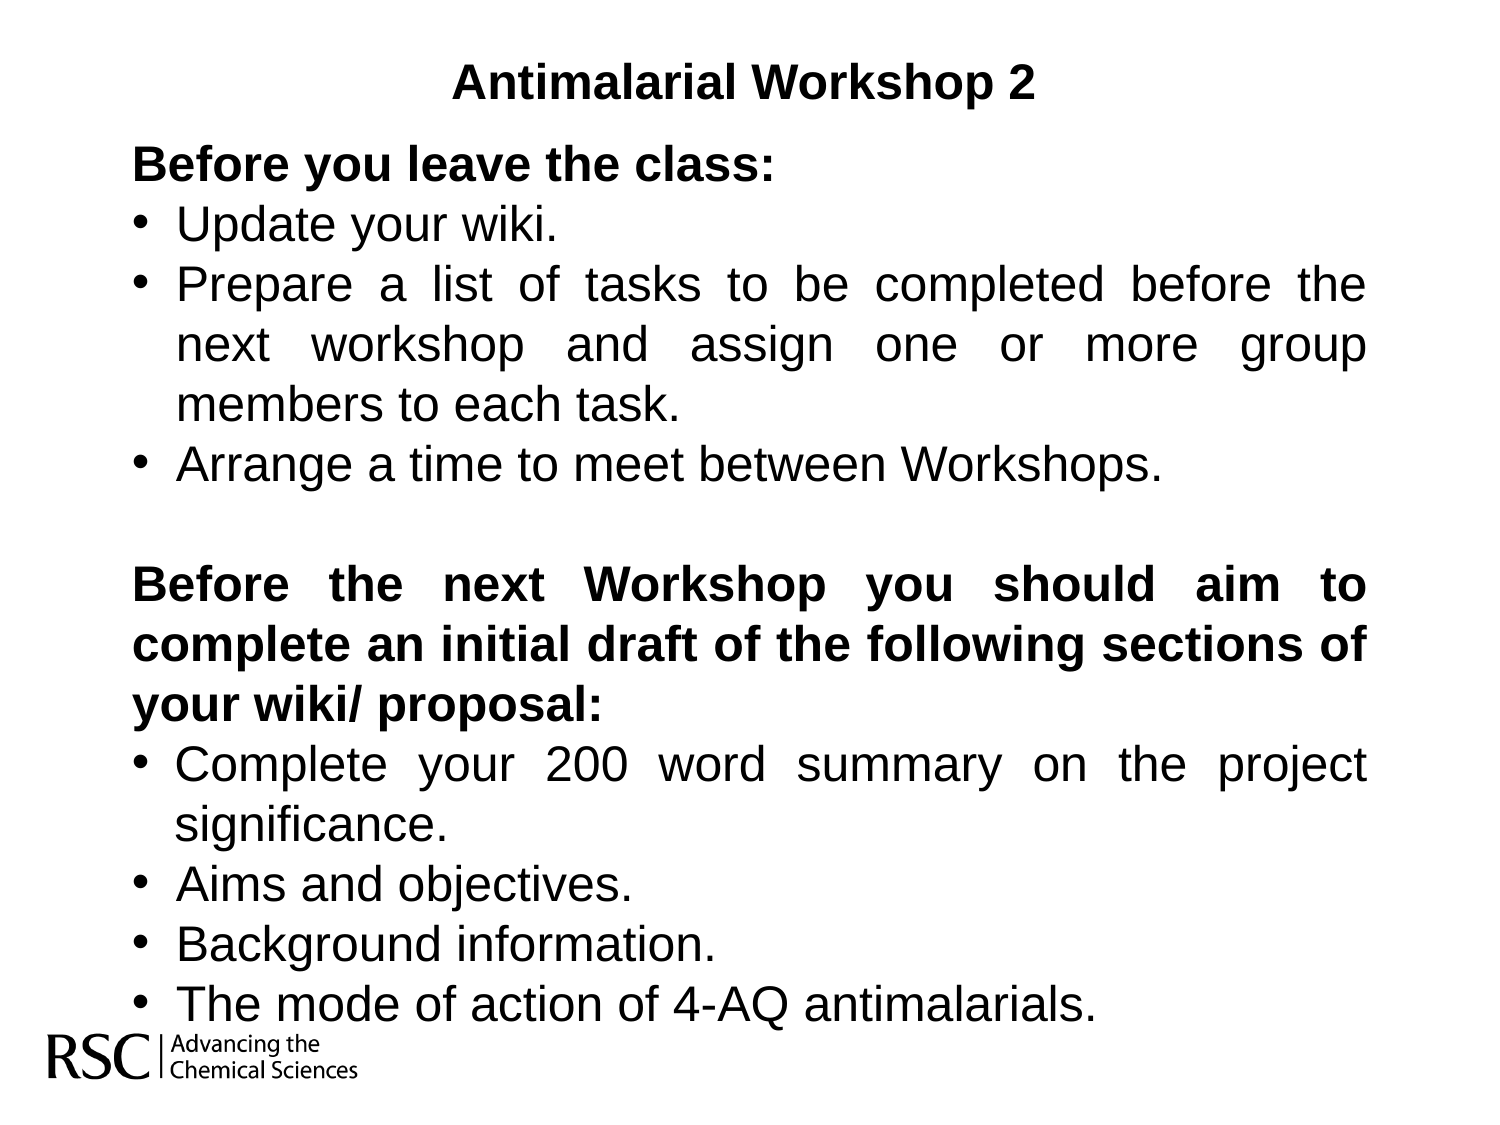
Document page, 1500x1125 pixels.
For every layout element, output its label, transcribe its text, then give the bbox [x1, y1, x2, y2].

text_box Before you leave the class: Update your wiki. Prepare a list of tasks to be completed before the next workshop and assign one or more group members to each task. Arrange a time to meet between Workshops. Before the next Workshop you should aim to complete an initial draft of the following sections of your wiki/ proposal: Complete your 200 word summary on the project significance. Aims and objectives. Background information. The mode of action of 4-AQ antimalarials. [117, 124, 1383, 1040]
text_box Antimalarial Workshop 2 [242, 42, 1247, 118]
